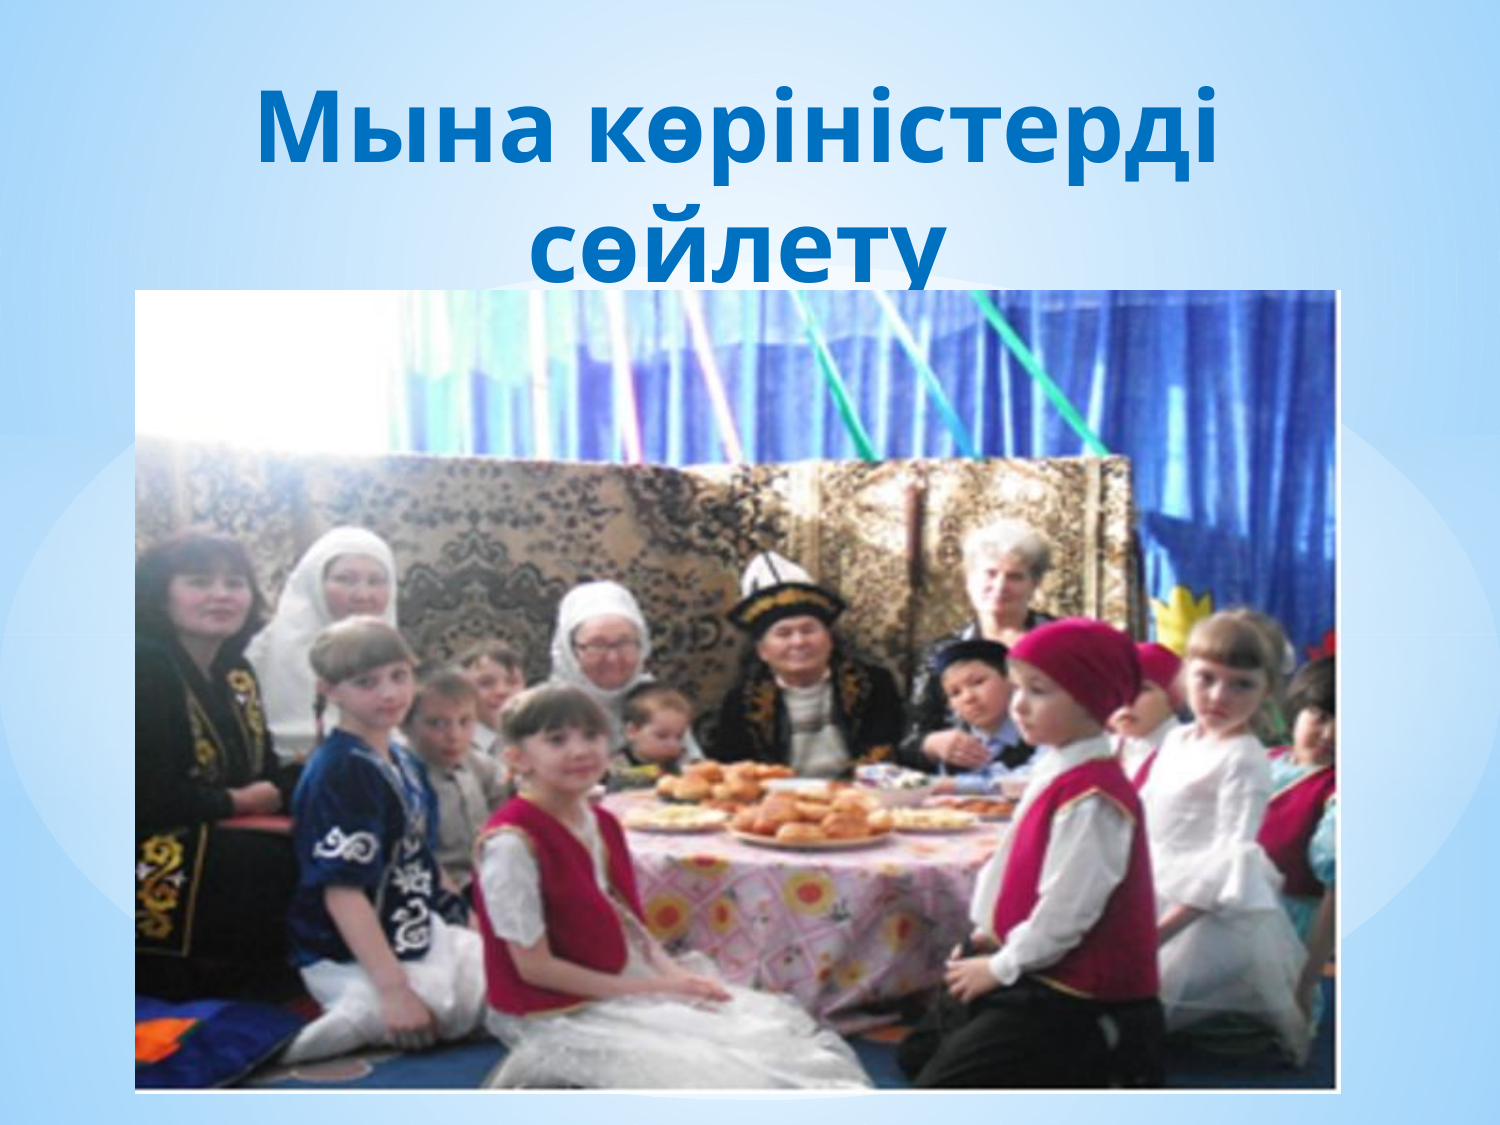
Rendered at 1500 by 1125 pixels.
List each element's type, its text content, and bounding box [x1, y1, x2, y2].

picture [135, 290, 1341, 1095]
title Мына көріністерді сөйлету [134, 54, 1312, 290]
